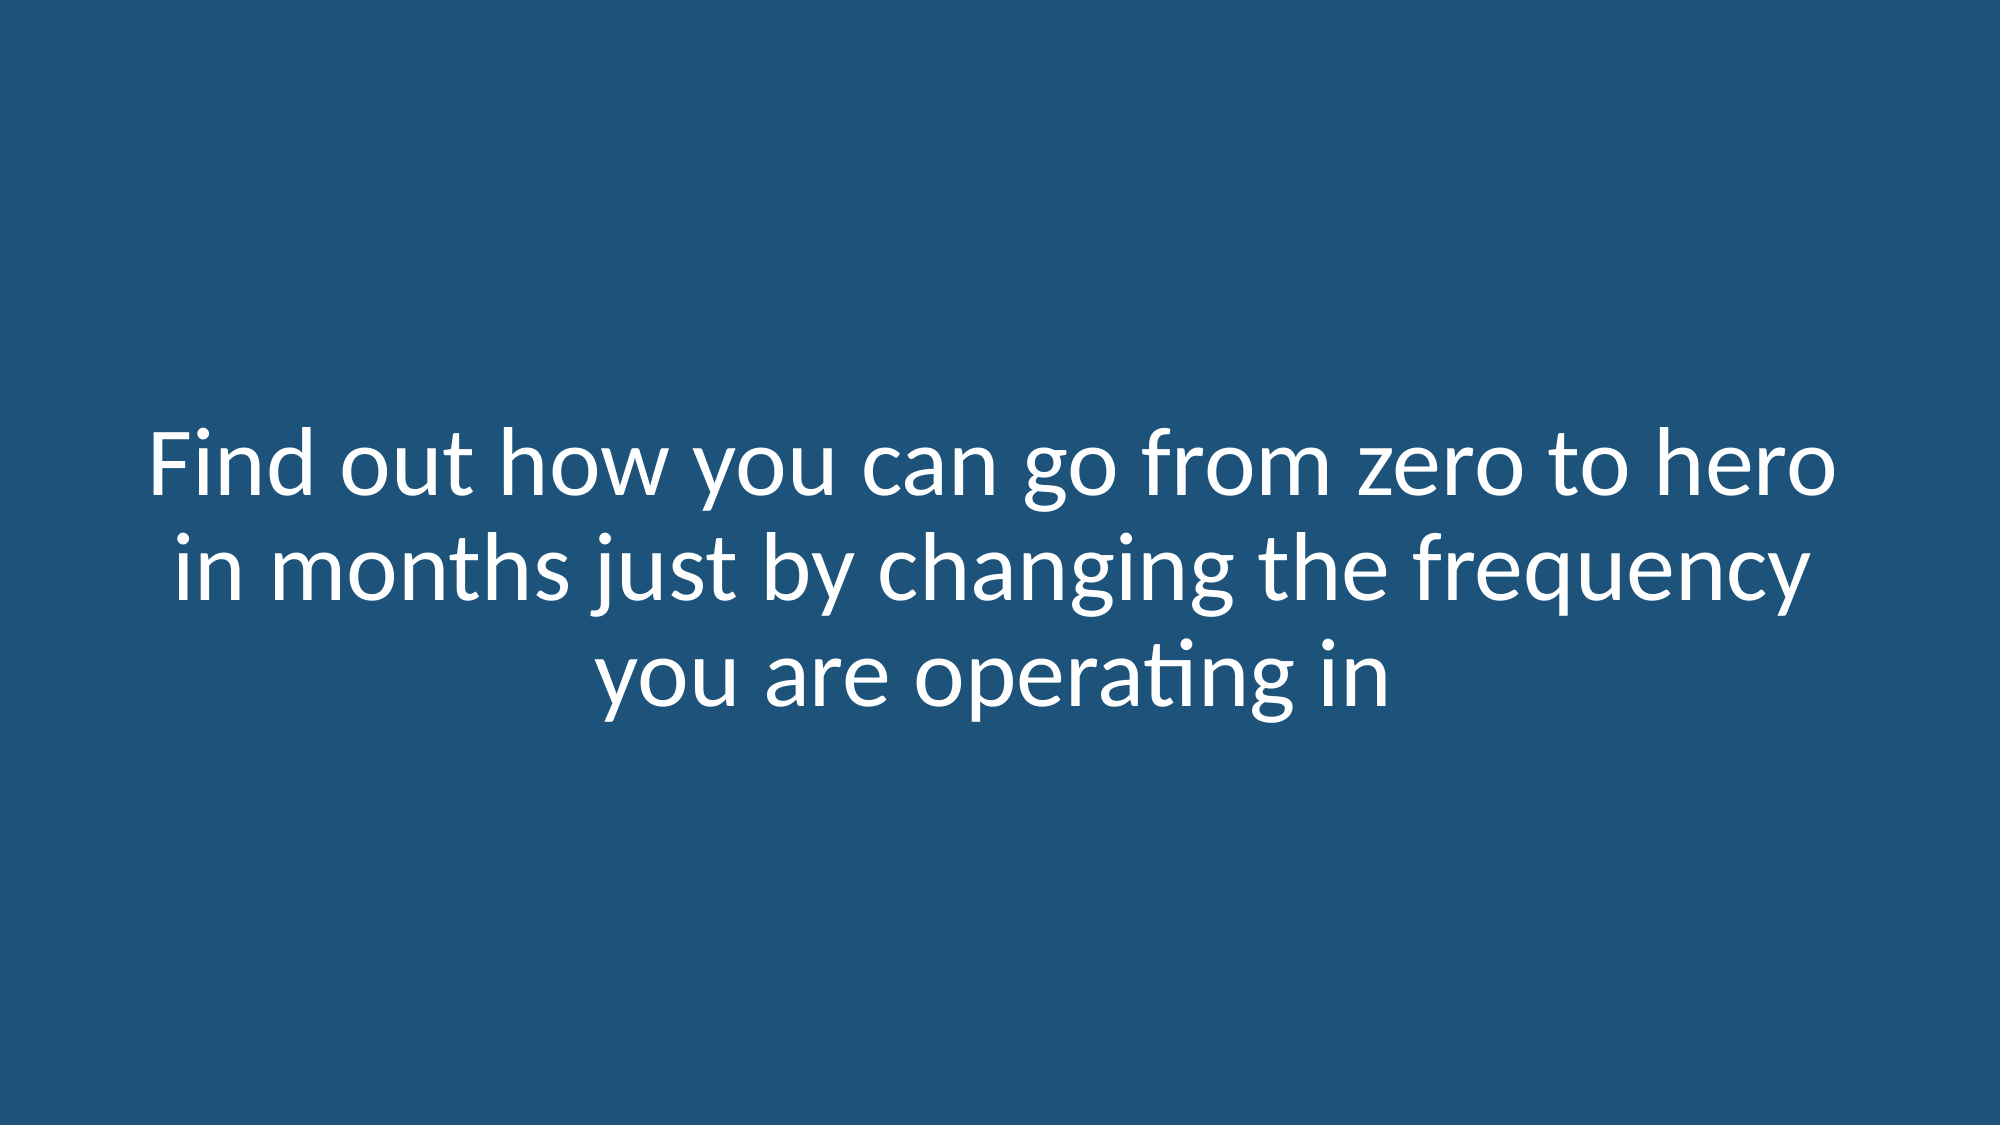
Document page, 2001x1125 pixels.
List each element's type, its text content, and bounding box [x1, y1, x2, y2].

title Find out how you can go from zero to hero in months just by changing the frequency you are operating in [124, 460, 1864, 853]
